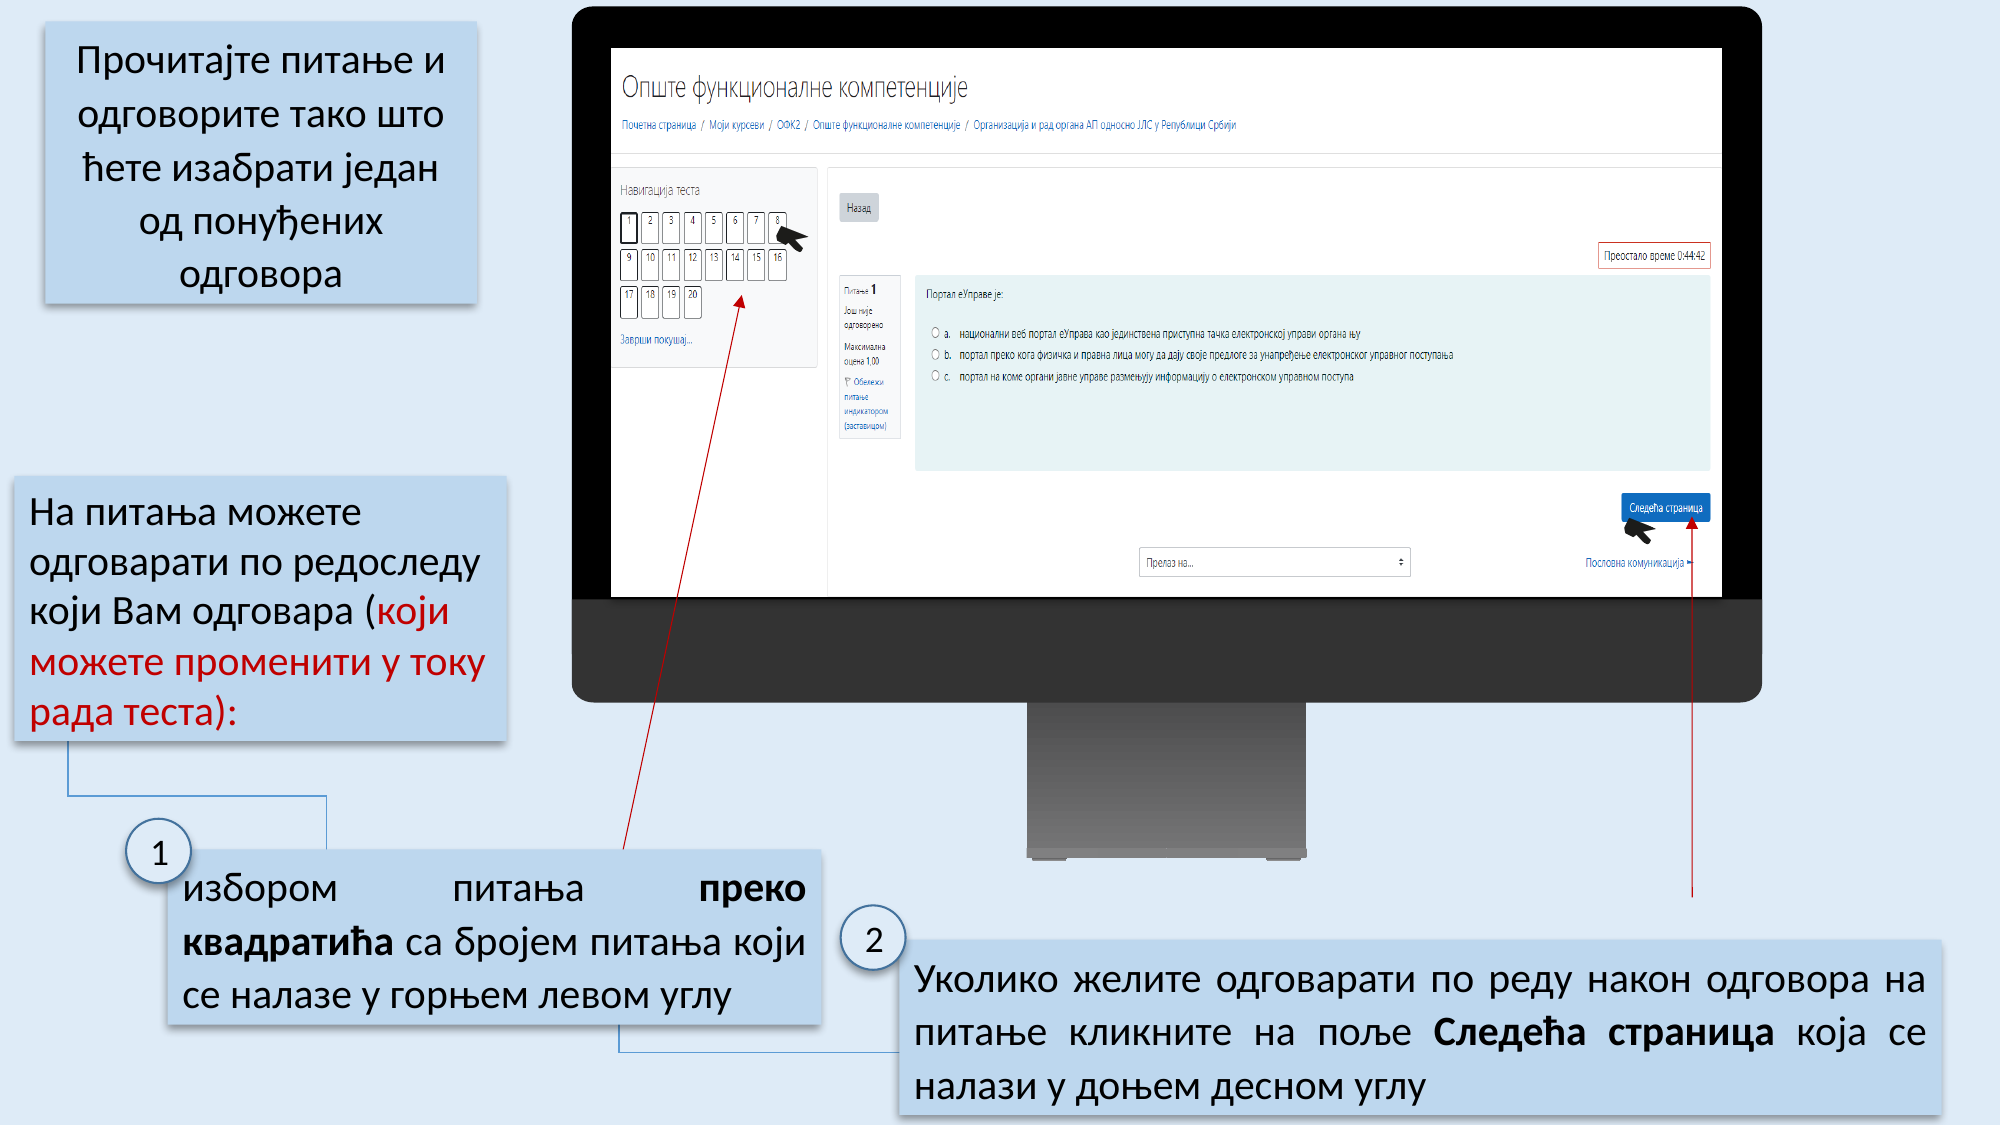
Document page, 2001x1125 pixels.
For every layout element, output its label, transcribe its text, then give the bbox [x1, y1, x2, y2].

text_box На питања можете одговарати по редоследу који Вам одговара (који можете променити у току рада теста): [14, 475, 507, 741]
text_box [320, 886, 918, 1053]
text_box Прочитајте питање и одговорите тако што ћете изабрати један од понуђених одговора [45, 21, 477, 304]
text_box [621, 294, 742, 818]
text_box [571, 6, 1763, 861]
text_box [126, 818, 822, 1025]
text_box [63, 666, 331, 926]
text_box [840, 905, 1942, 1115]
